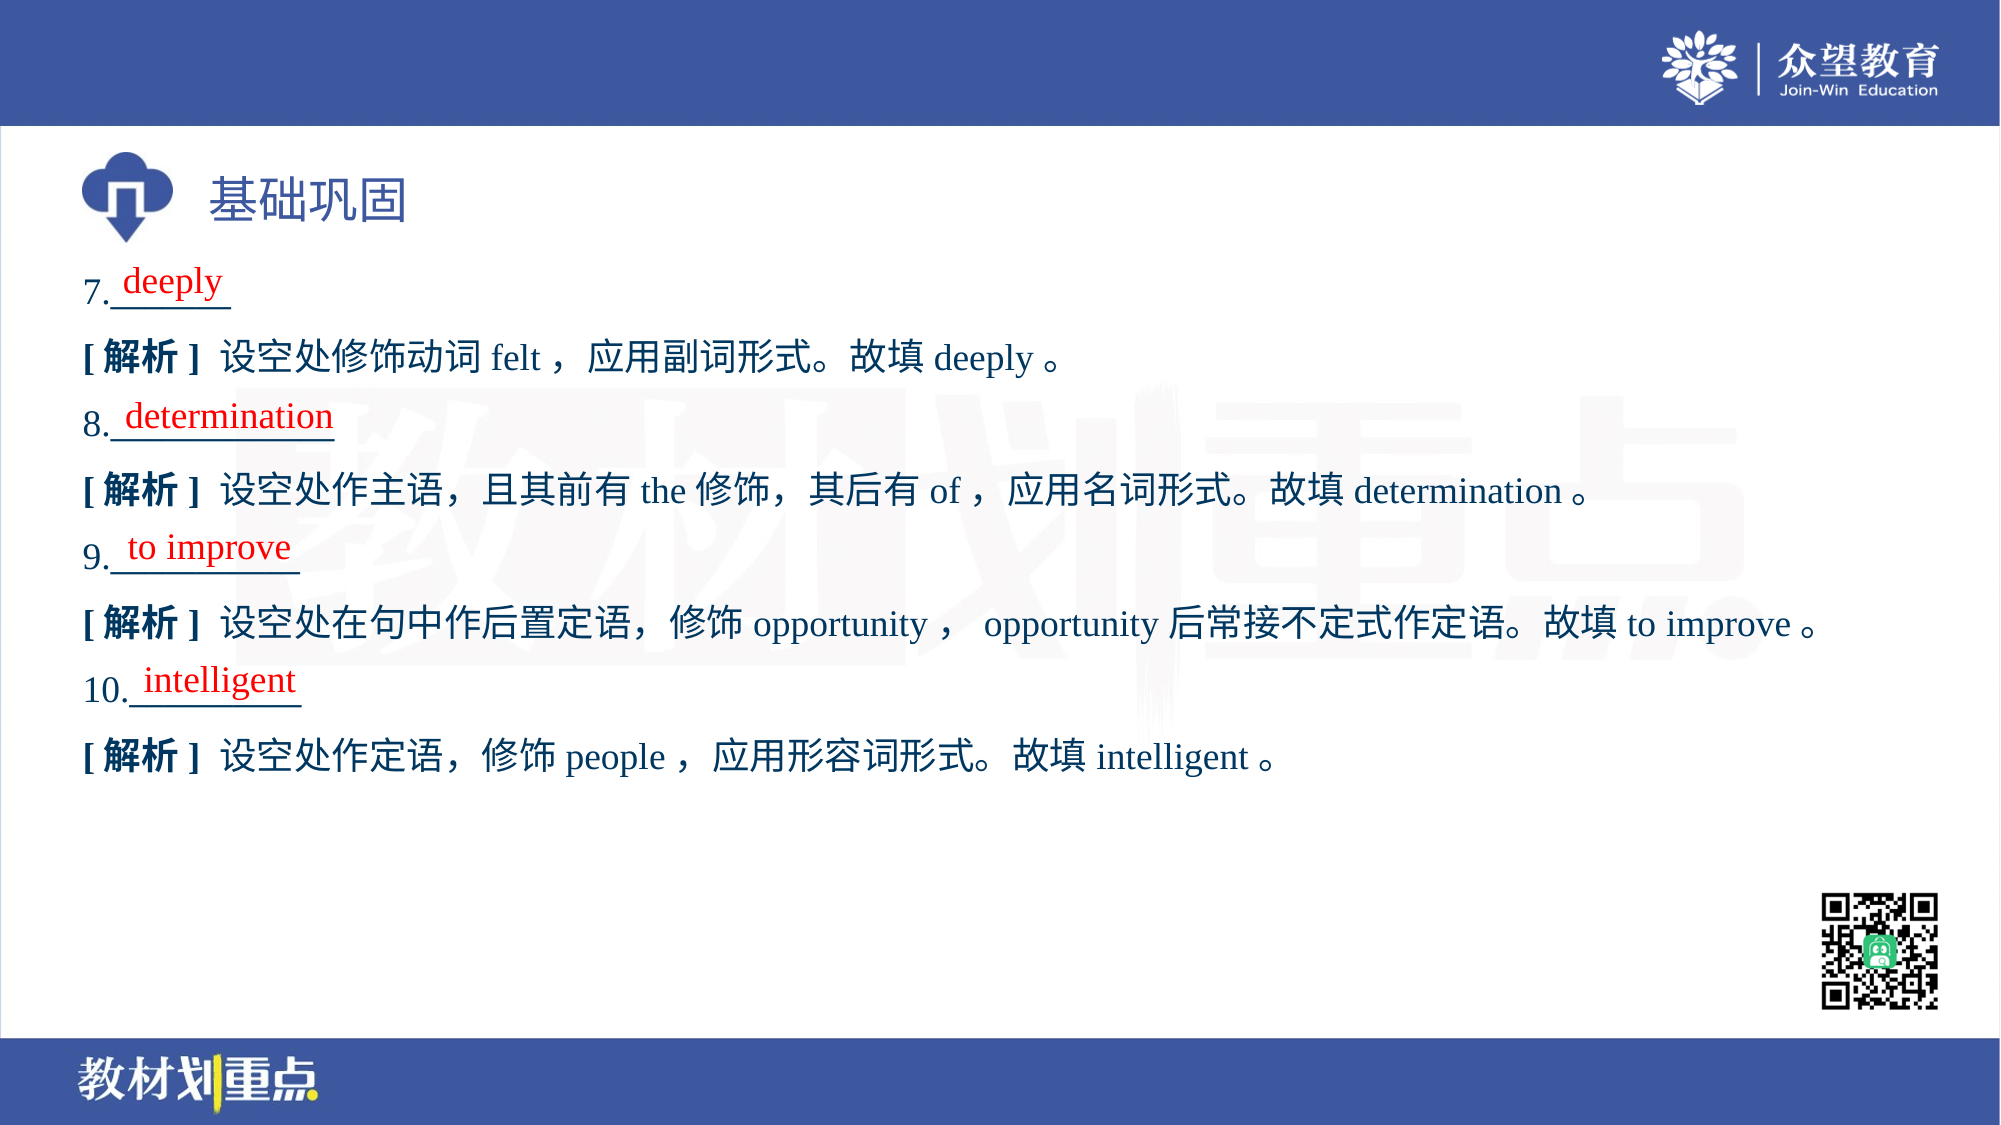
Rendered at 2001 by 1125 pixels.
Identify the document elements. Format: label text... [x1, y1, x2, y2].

text_box [解析] 设空处作主语，且其前有the修饰，其后有of，应用名词形式。故填determination。 [82, 446, 1817, 504]
picture [0, 0, 2000, 1125]
text_box 10.__________ [82, 645, 1817, 704]
text_box deeply [109, 236, 237, 295]
text_box intelligent [130, 635, 310, 694]
text_box [解析] 设空处在句中作后置定语，修饰opportunity，opportunity后常接不定式作定语。故填to improve。 [82, 579, 1817, 637]
text_box to improve [109, 502, 310, 560]
text_box [解析] 设空处作定语，修饰people，应用形容词形式。故填intelligent。 [82, 712, 1817, 770]
text_box 7._______ [82, 247, 1817, 306]
text_box 8._____________ [82, 379, 1817, 438]
text_box [解析] 设空处修饰动词felt，应用副词形式。故填deeply。 [82, 313, 1817, 371]
text_box determination [111, 371, 348, 430]
text_box 9.___________ [82, 512, 1817, 571]
